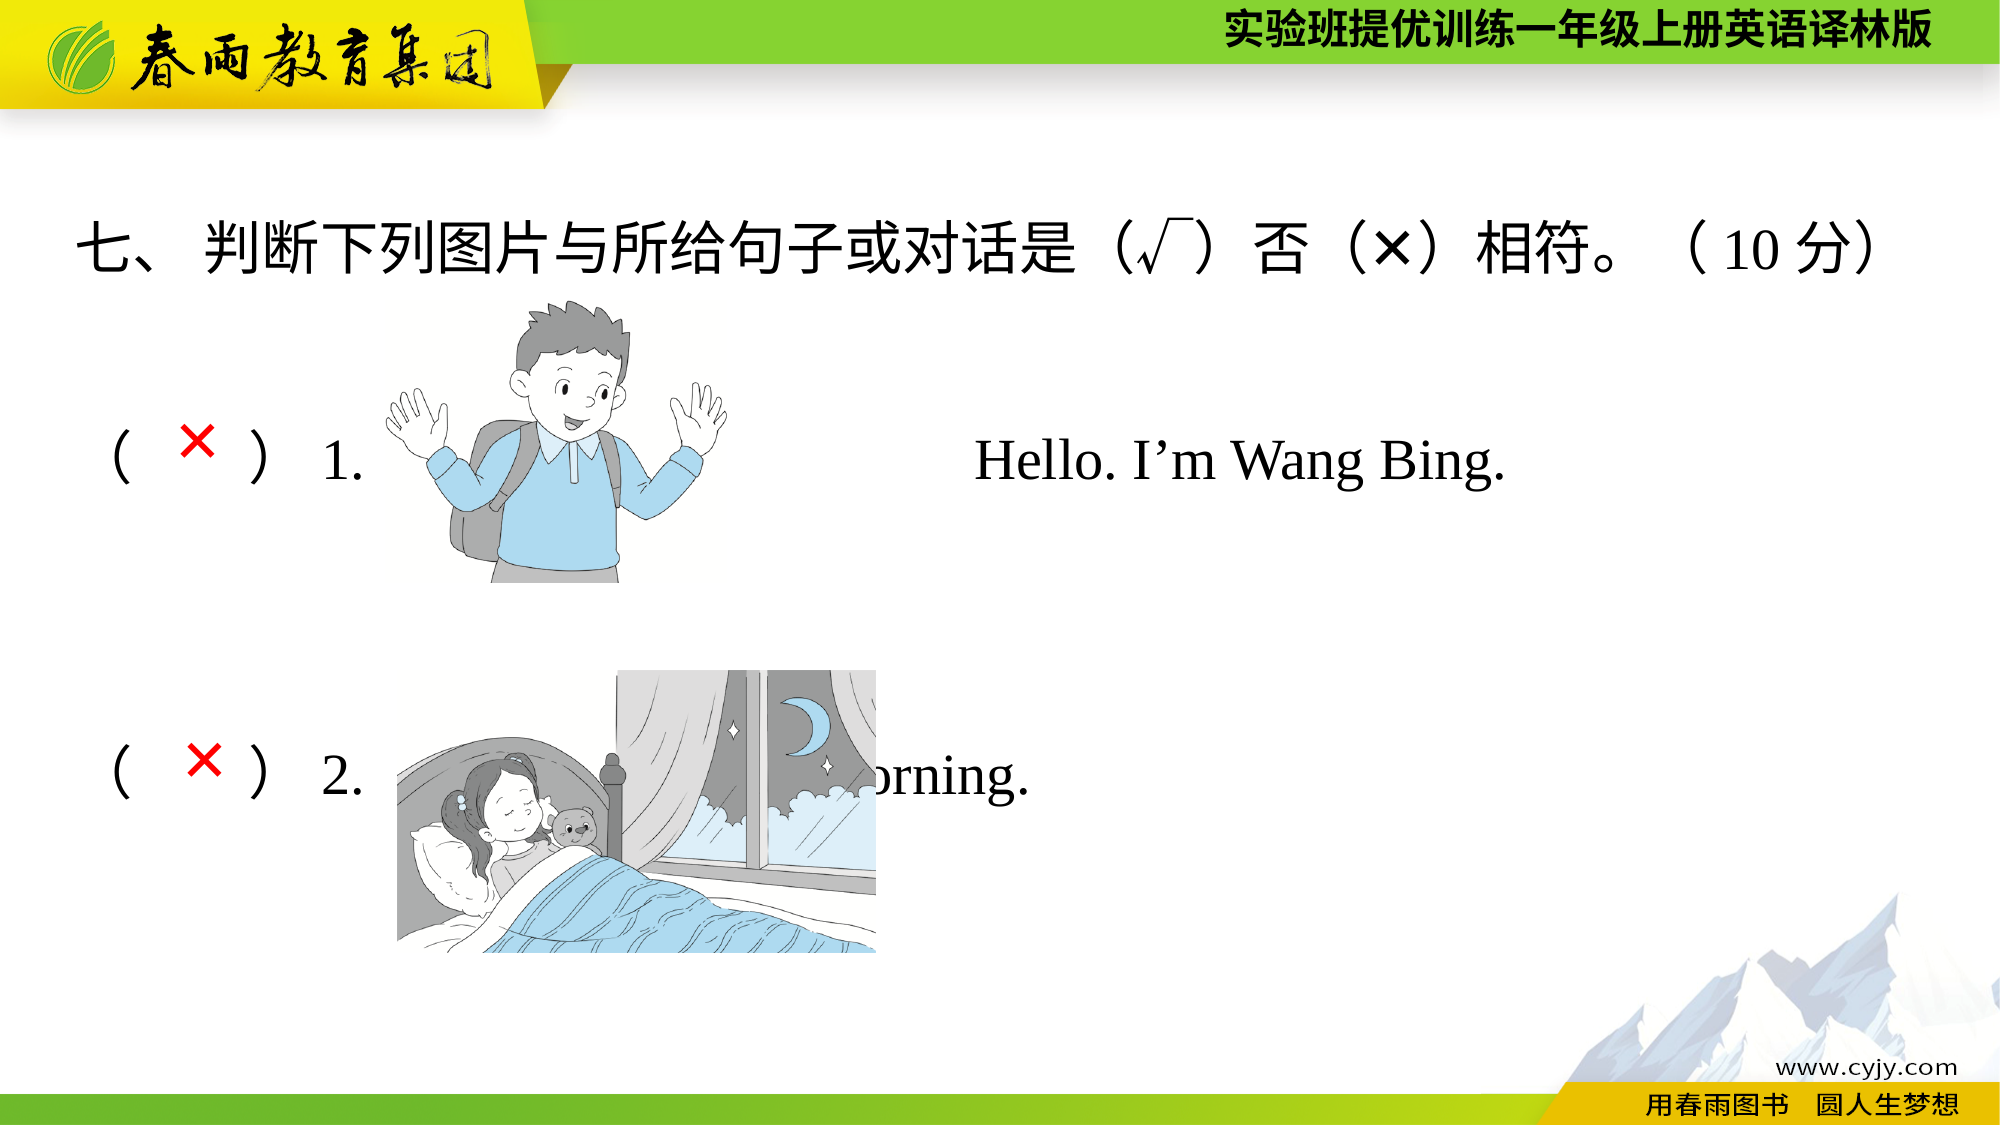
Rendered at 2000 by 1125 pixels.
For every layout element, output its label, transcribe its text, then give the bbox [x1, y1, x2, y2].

text_box ✕ [158, 396, 252, 481]
list 七、 判断下列图片与所给句子或对话是（√）否（✕）相符。（10分） （ ）1. Hello. I’m Wang Bing. （ ）2. Good morning. [59, 168, 1944, 821]
text_box ✕ [165, 715, 259, 800]
picture [0, 0, 2000, 1125]
